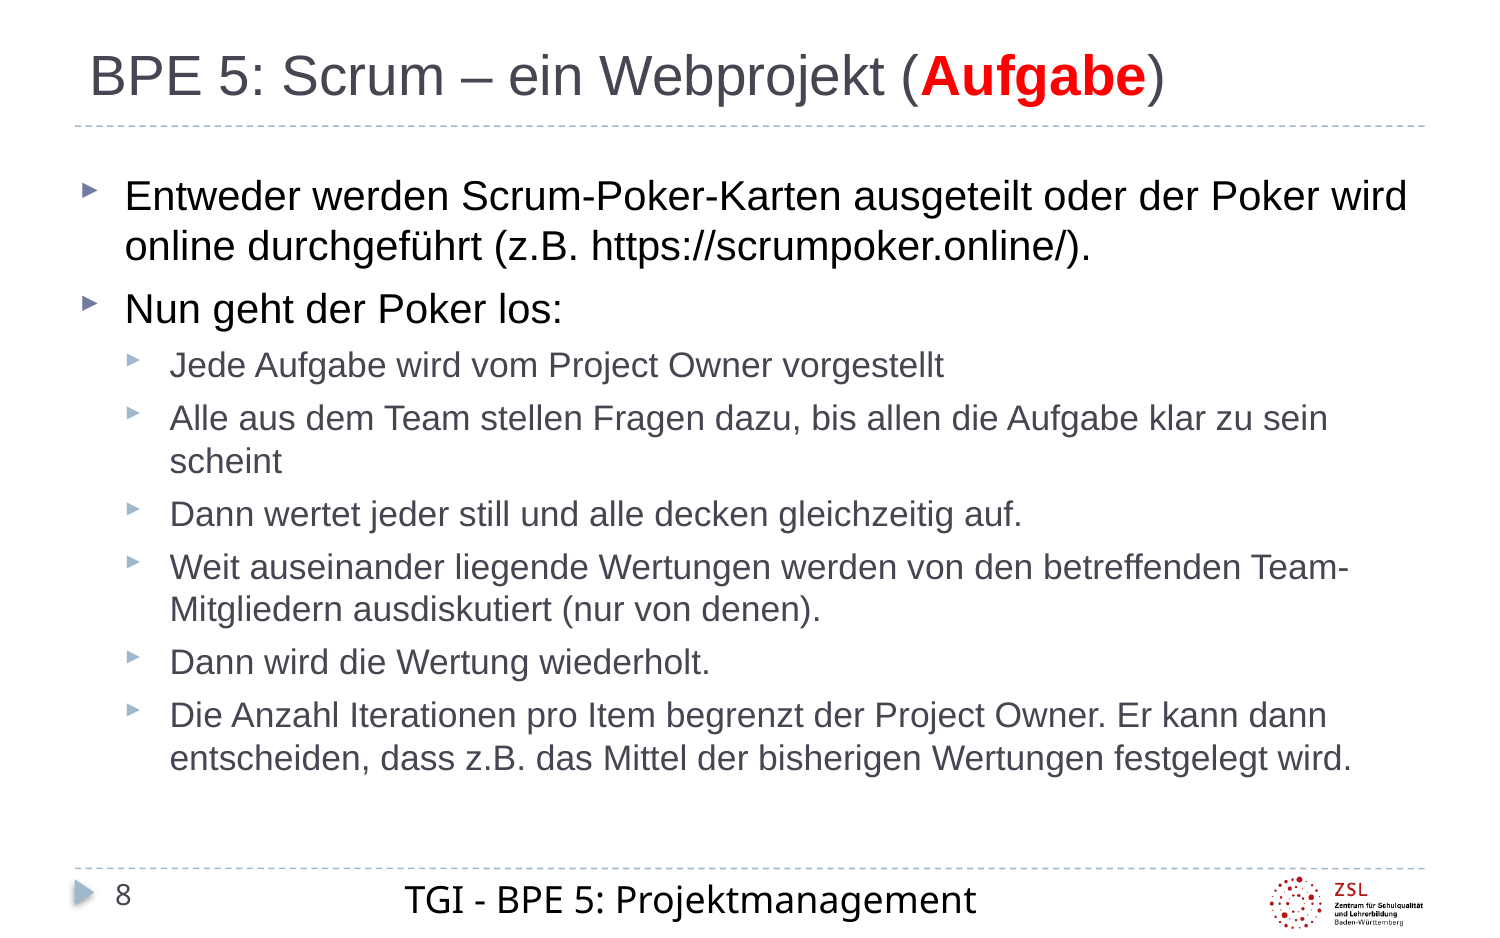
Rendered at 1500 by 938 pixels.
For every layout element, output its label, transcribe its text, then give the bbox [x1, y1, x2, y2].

slide_number 8 [100, 868, 336, 919]
text_box Entweder werden Scrum-Poker-Karten ausgeteilt oder der Poker wird online durchgeführt (z.B. https://scrumpoker.online/). Nun geht der Poker los: Jede Aufgabe wird vom Project Owner vorgestellt Alle aus dem Team stellen Fragen dazu, bis allen die Aufgabe klar zu sein scheint Dann wertet jeder still und alle decken gleichzeitig auf. Weit auseinander liegende Wertungen werden von den betreffenden Team-Mitgliedern ausdiskutiert (nur von denen). Dann wird die Wertung wiederholt. Die Anzahl Iterationen pro Item begrenzt der Project Owner. Er kann dann entscheiden, dass z.B. das Mittel der bisherigen Wertungen festgelegt wird. [64, 161, 1461, 812]
picture [1269, 875, 1424, 930]
title BPE 5: Scrum – ein Webprojekt (Aufgabe) [75, 31, 1425, 115]
footer TGI - BPE 5: Projektmanagement [336, 868, 1046, 919]
